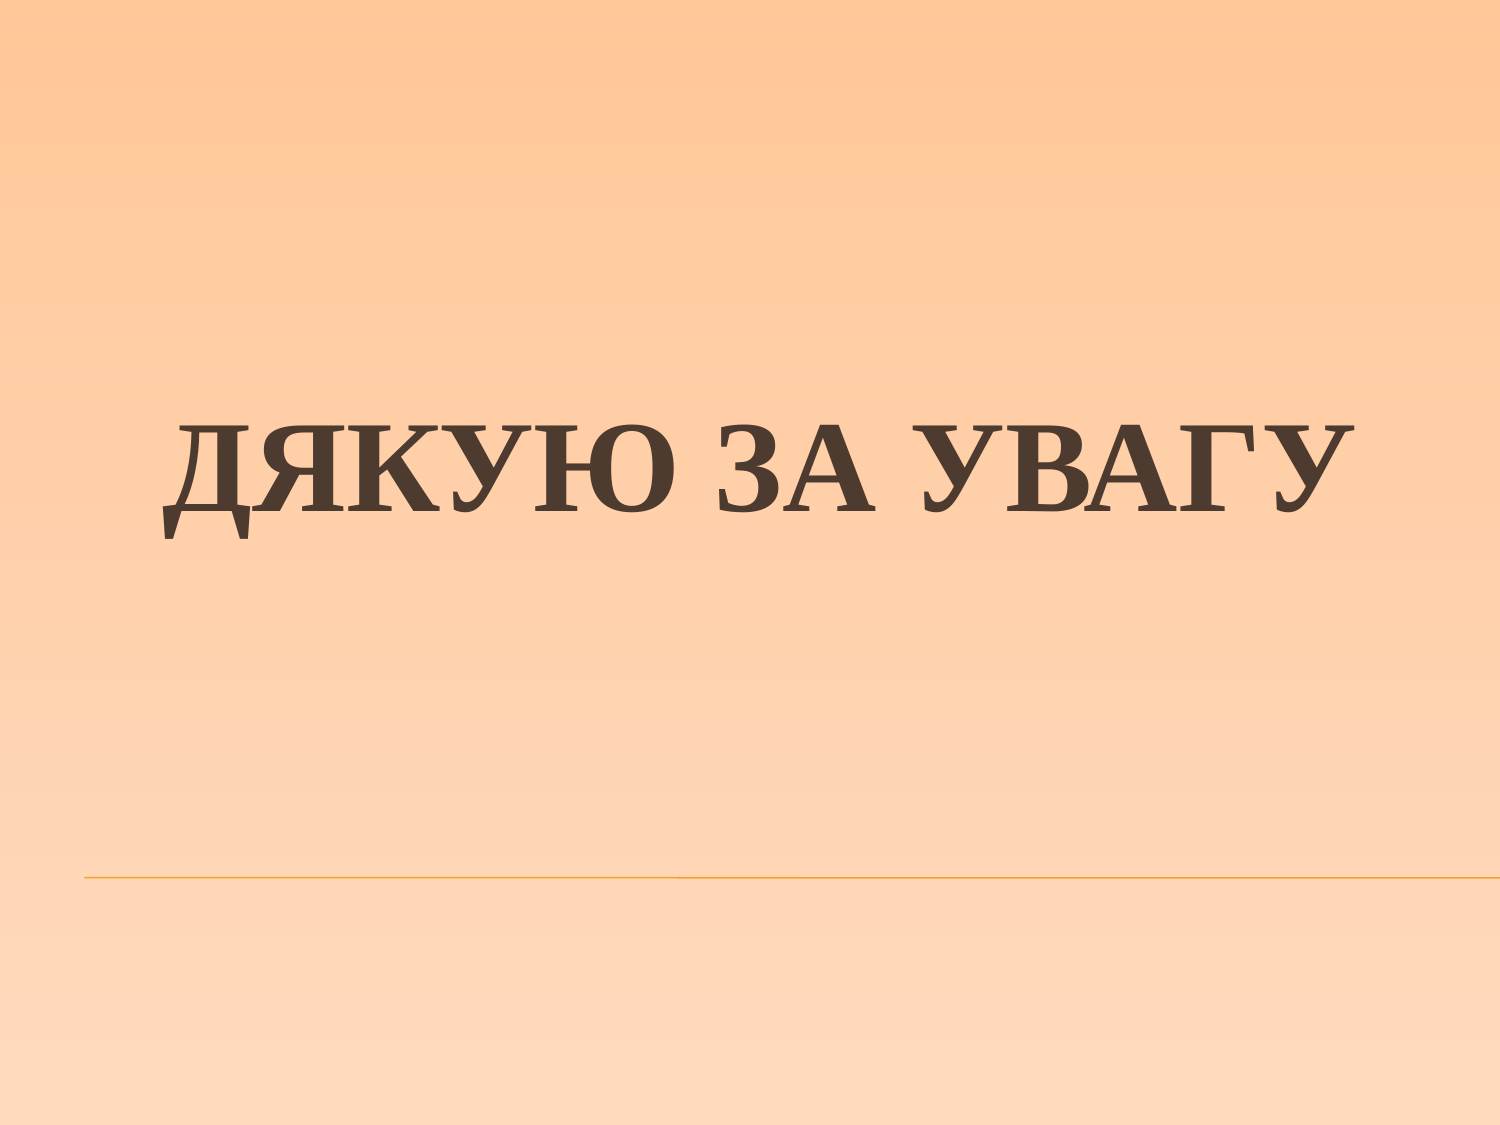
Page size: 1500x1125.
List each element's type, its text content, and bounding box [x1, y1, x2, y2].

title Дякую за увагу [147, 373, 1423, 563]
